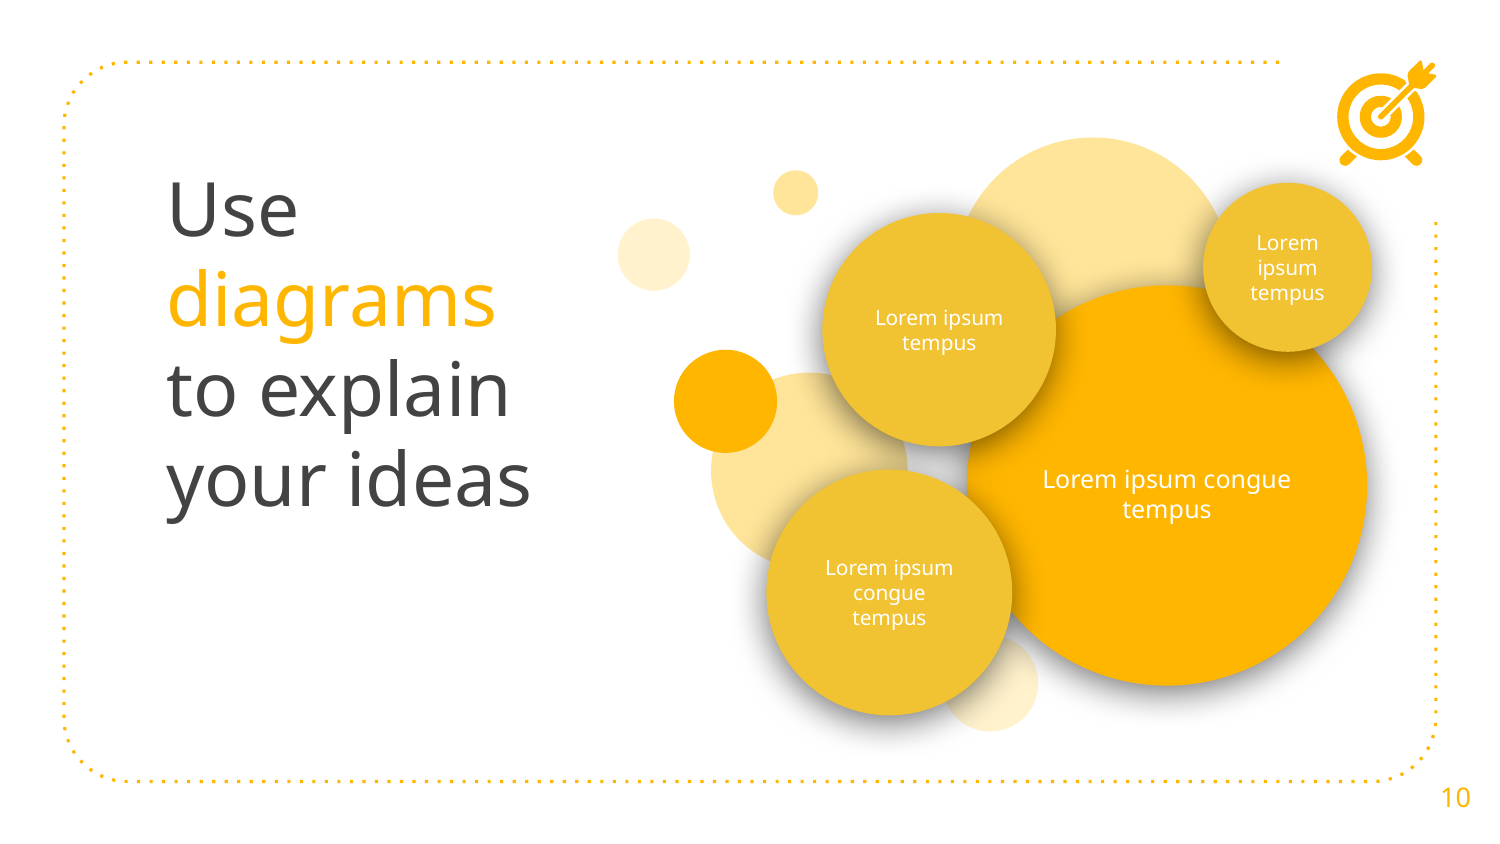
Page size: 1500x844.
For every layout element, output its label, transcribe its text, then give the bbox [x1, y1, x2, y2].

title Use diagrams to explain your ideas [151, 146, 597, 287]
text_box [822, 212, 1057, 447]
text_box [966, 285, 1368, 686]
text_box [766, 469, 1013, 716]
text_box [607, 98, 1270, 746]
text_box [1336, 60, 1437, 167]
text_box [1202, 182, 1373, 352]
slide_number 10 [1411, 753, 1500, 844]
